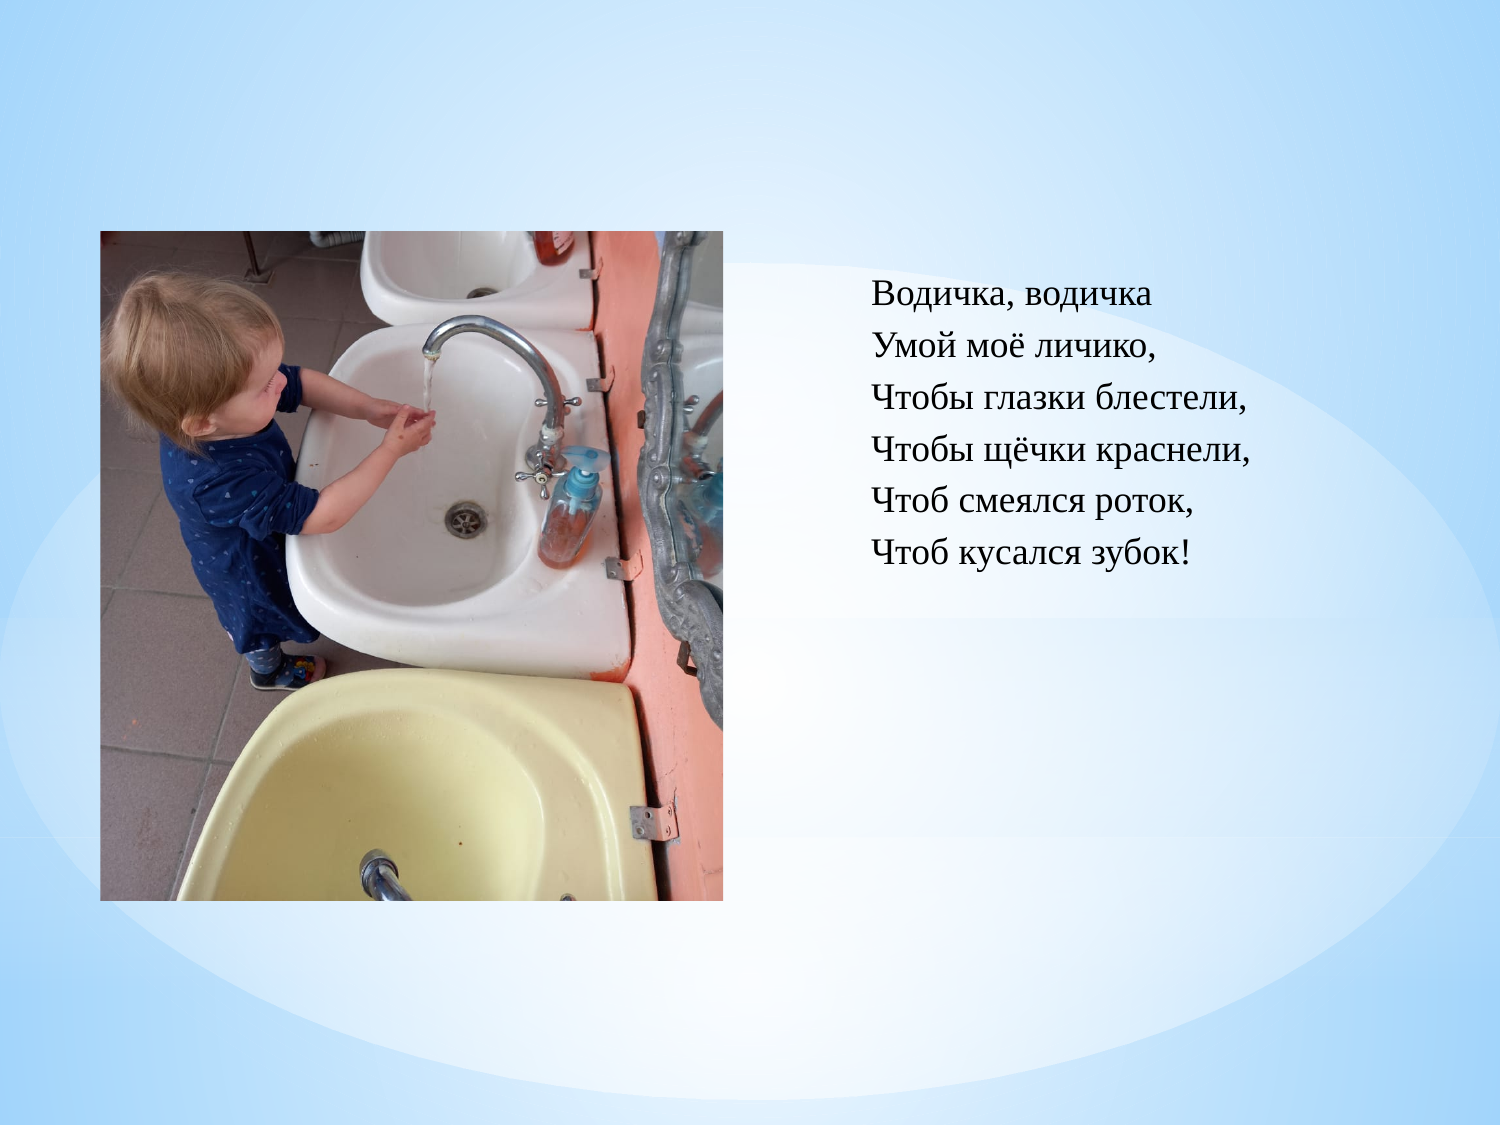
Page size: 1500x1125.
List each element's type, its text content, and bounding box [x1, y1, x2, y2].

picture [100, 231, 724, 901]
text_box Водичка, водичка Умой моё личико, Чтобы глазки блестели, Чтобы щёчки краснели, Чтоб смеялся роток, Чтоб кусался зубок! [856, 254, 1388, 580]
